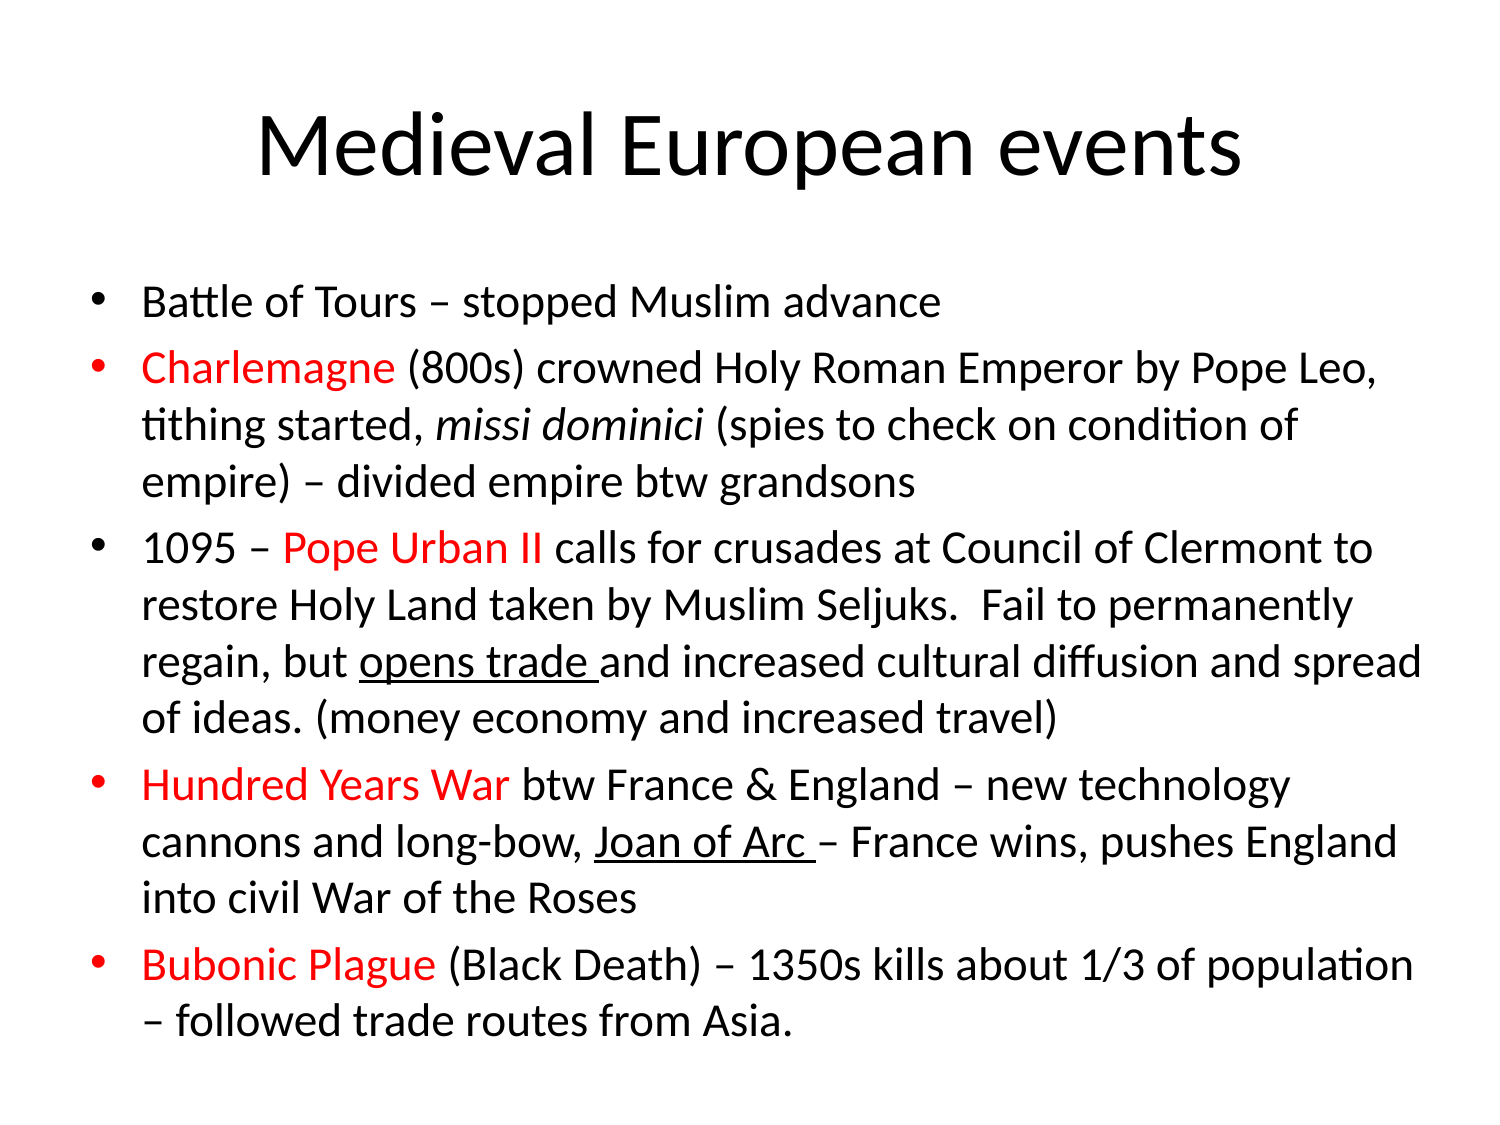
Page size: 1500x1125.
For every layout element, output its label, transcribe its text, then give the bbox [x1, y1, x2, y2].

title Medieval European events [75, 45, 1425, 233]
list Battle of Tours – stopped Muslim advance Charlemagne (800s) crowned Holy Roman Emperor by Pope Leo, tithing started, missi dominici (spies to check on condition of empire) – divided empire btw grandsons 1095 – Pope Urban II calls for crusades at Council of Clermont to restore Holy Land taken by Muslim Seljuks. Fail to permanently regain, but opens trade and increased cultural diffusion and spread of ideas. (money economy and increased travel) Hundred Years War btw France & England – new technology cannons and long-bow, Joan of Arc – France wins, pushes England into civil War of the Roses Bubonic Plague (Black Death) – 1350s kills about 1/3 of population – followed trade routes from Asia. [75, 262, 1450, 1063]
